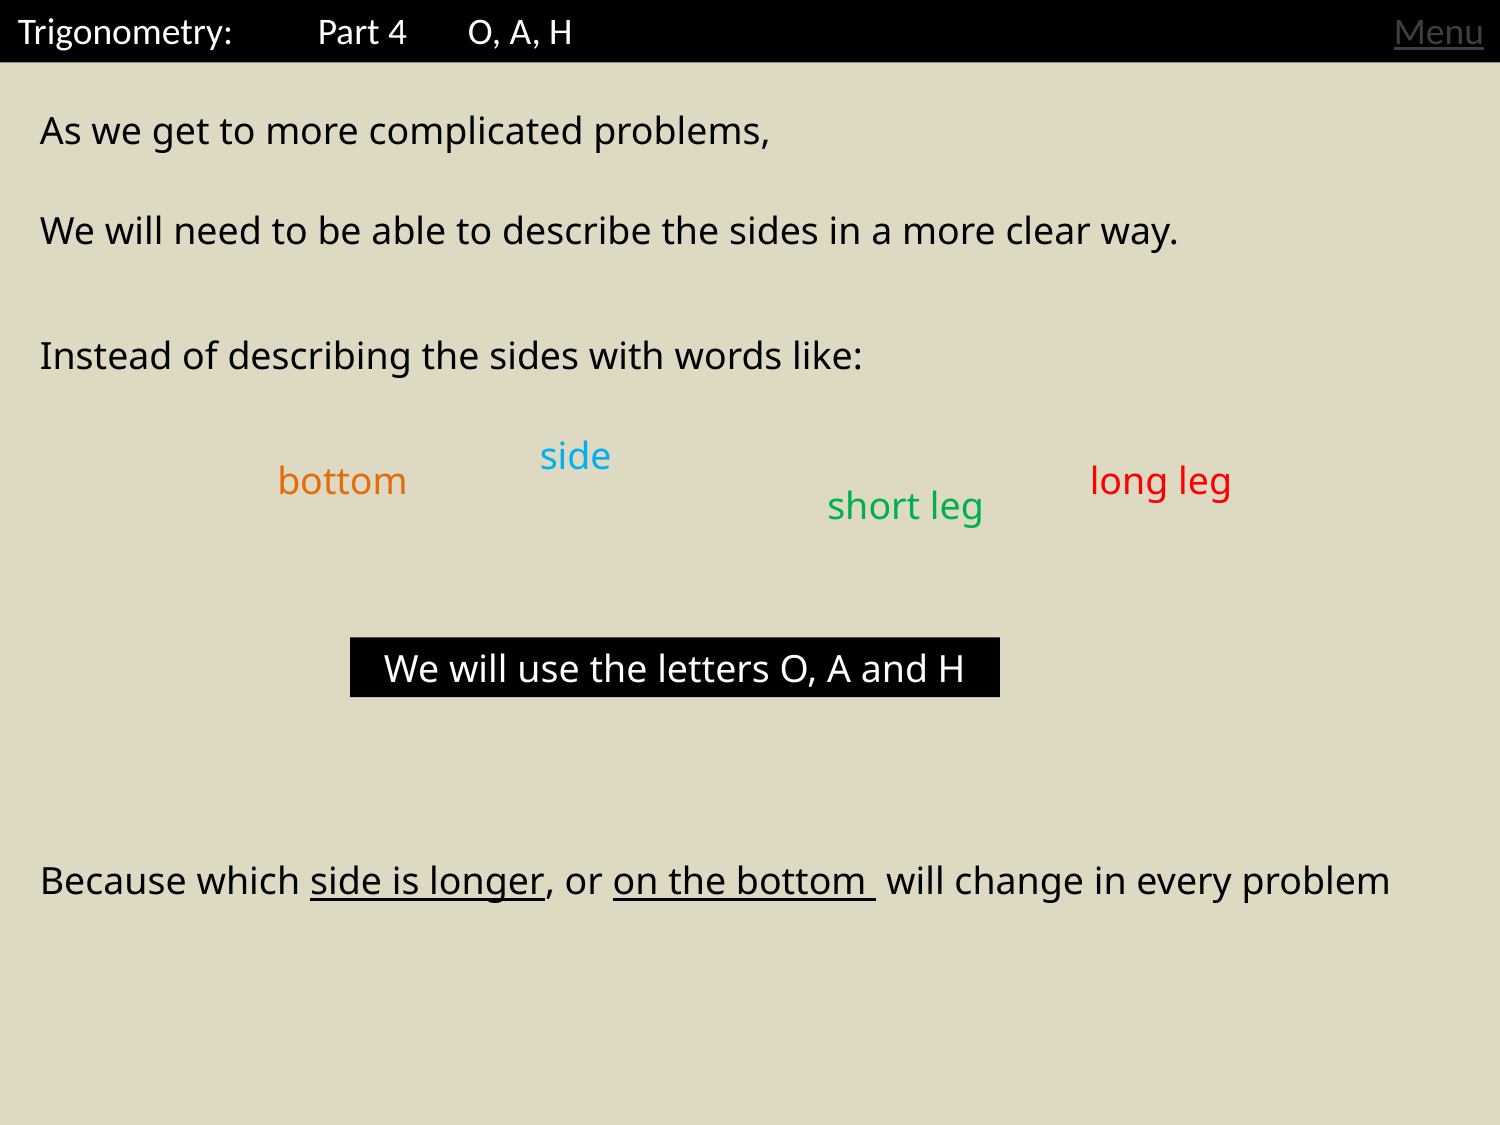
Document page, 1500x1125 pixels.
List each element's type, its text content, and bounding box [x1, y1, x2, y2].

text_box We will need to be able to describe the sides in a more clear way. [24, 199, 1475, 260]
text_box Instead of describing the sides with words like: [24, 324, 1475, 385]
text_box [633, 0, 1500, 64]
text_box side [524, 424, 688, 485]
text_box Because which side is longer, or on the bottom will change in every problem [24, 849, 1475, 910]
text_box As we get to more complicated problems, [24, 99, 1475, 160]
text_box Trigonometry: Part 4 O, A, H [3, 0, 633, 105]
text_box short leg [812, 474, 1013, 535]
text_box long leg [1074, 449, 1275, 510]
text_box bottom [262, 449, 425, 510]
text_box We will use the letters O, A and H [350, 637, 1000, 698]
text_box Menu [1379, 0, 1500, 60]
